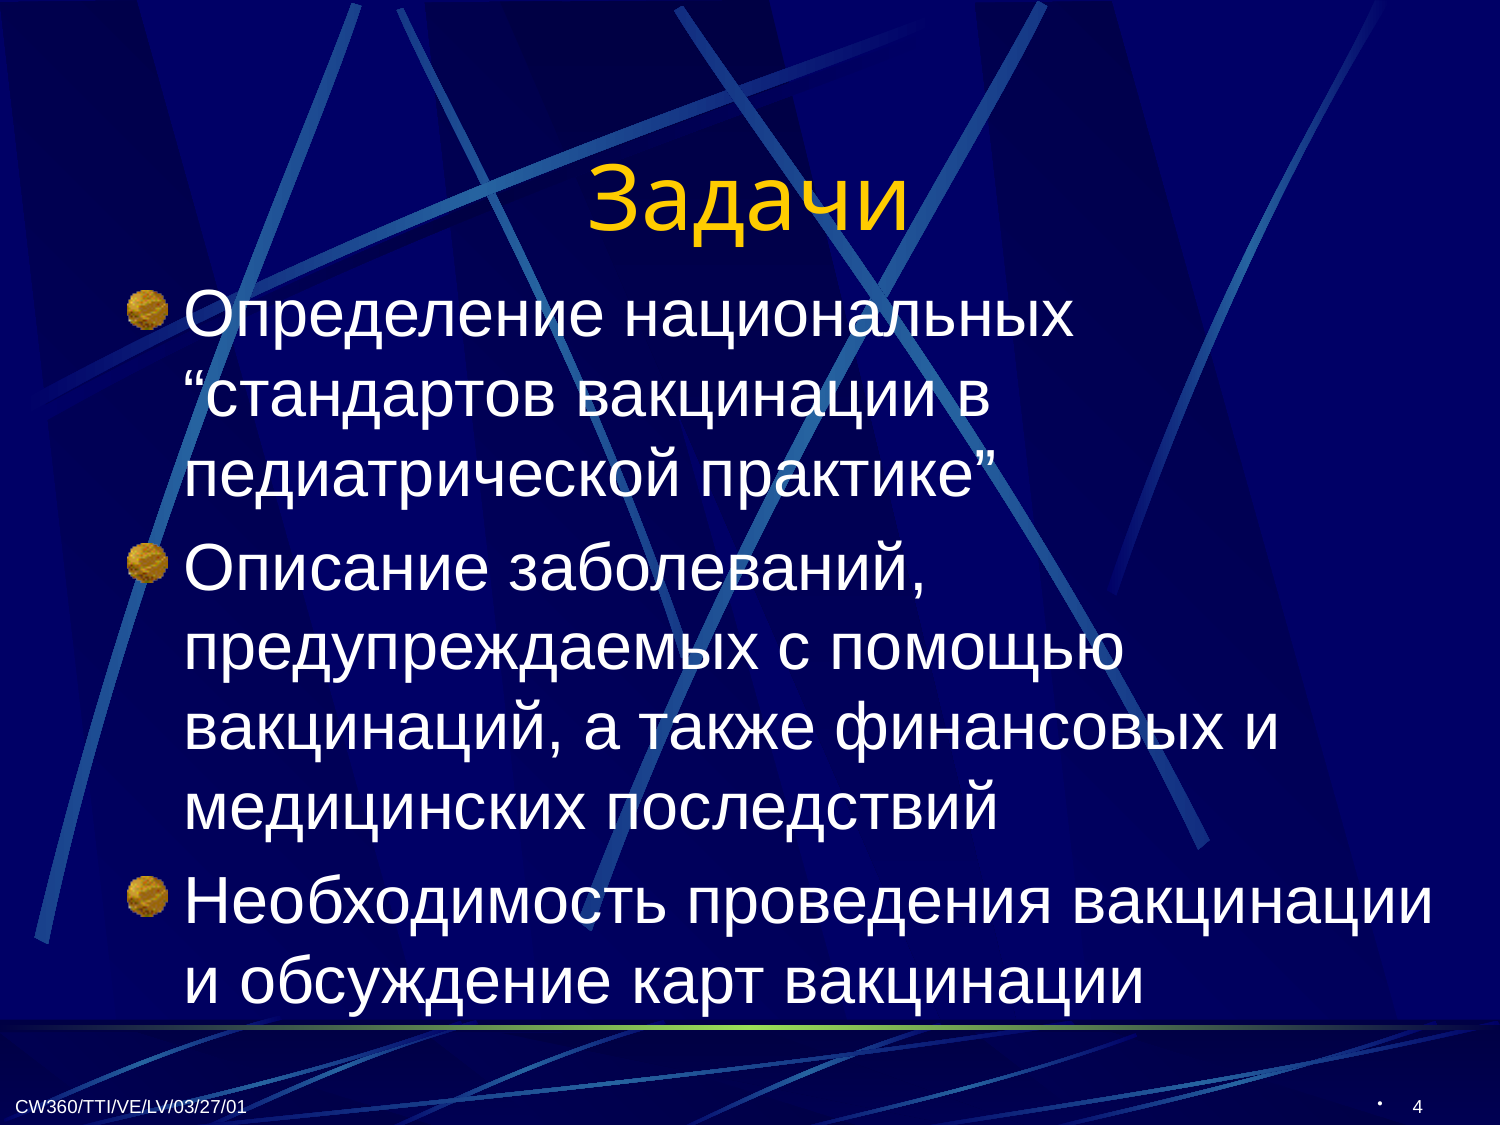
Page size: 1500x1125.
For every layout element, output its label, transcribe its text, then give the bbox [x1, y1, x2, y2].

picture [127, 290, 168, 330]
picture [127, 876, 168, 917]
footer CW360/TTI/VE/LV/03/27/01 [0, 1074, 401, 1125]
picture [127, 543, 168, 583]
title Задачи [112, 131, 1388, 257]
list Определение национальных “стандартов вакцинации в педиатрической практике” Описание заболеваний, предупреждаемых с помощью вакцинаций, а также финансовых и медицинских последствий Необходимость проведения вакцинации и обсуждение карт вакцинации [112, 262, 1463, 938]
